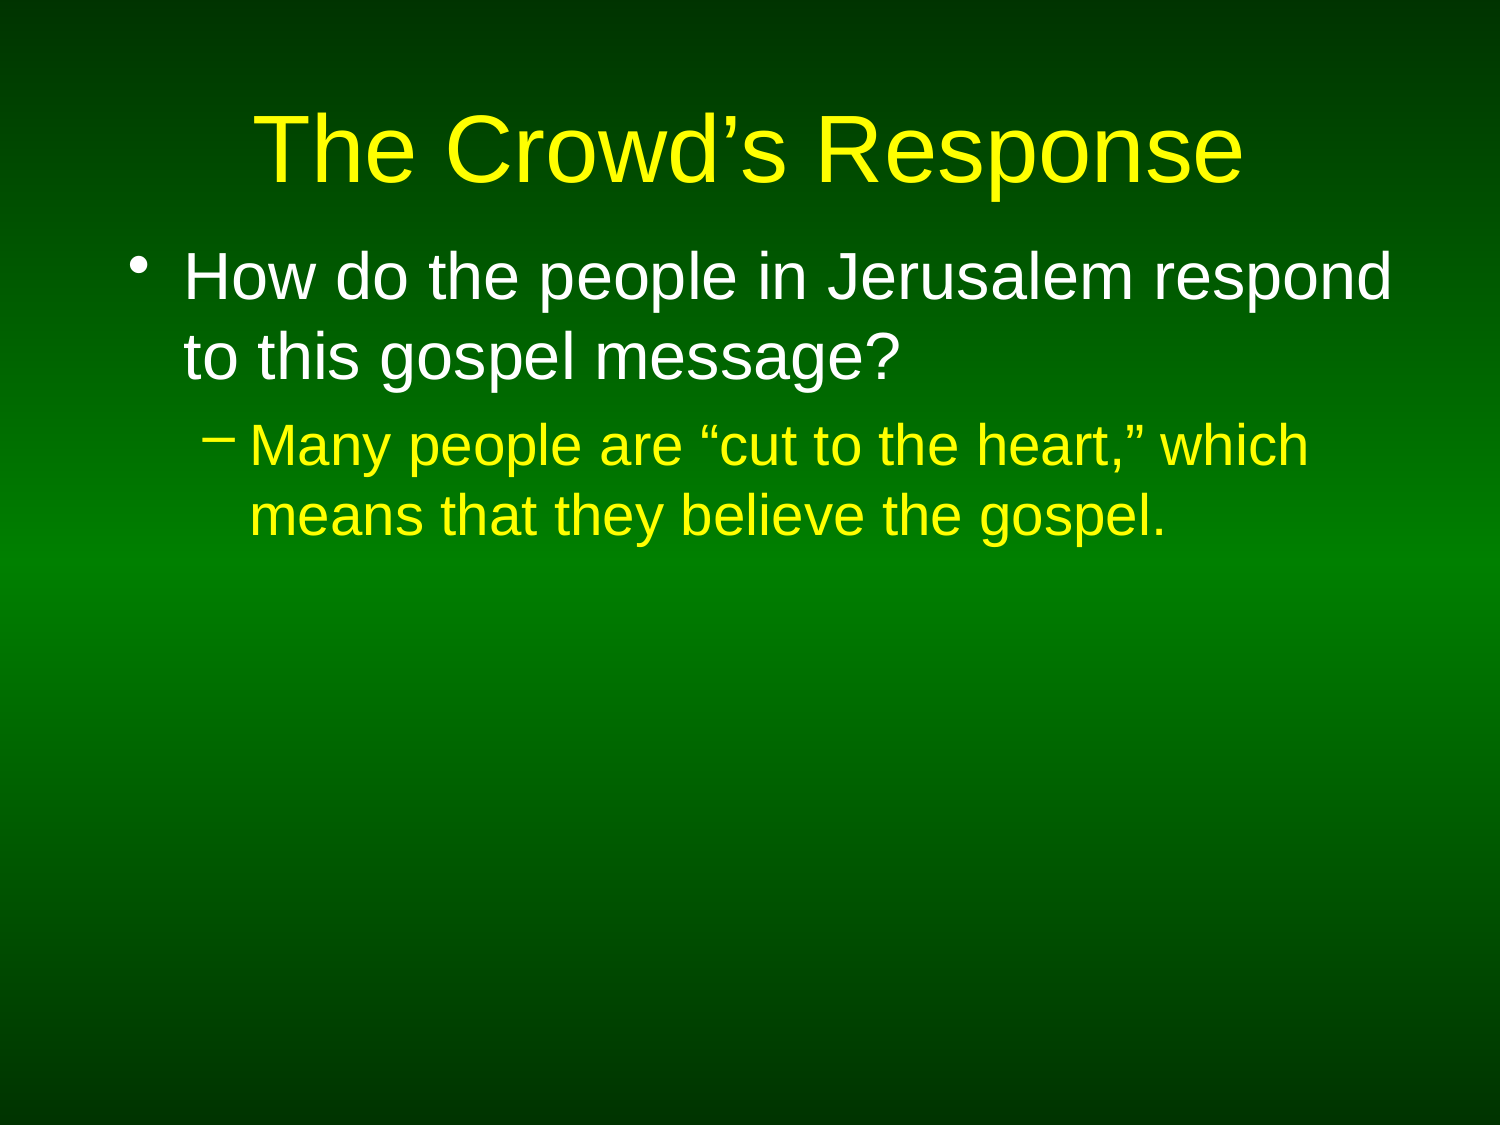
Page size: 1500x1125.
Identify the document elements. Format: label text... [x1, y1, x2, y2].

list How do the people in Jerusalem respond to this gospel message? Many people are “cut to the heart,” which means that they believe the gospel. [112, 224, 1463, 1125]
title The Crowd’s Response [37, 50, 1463, 238]
